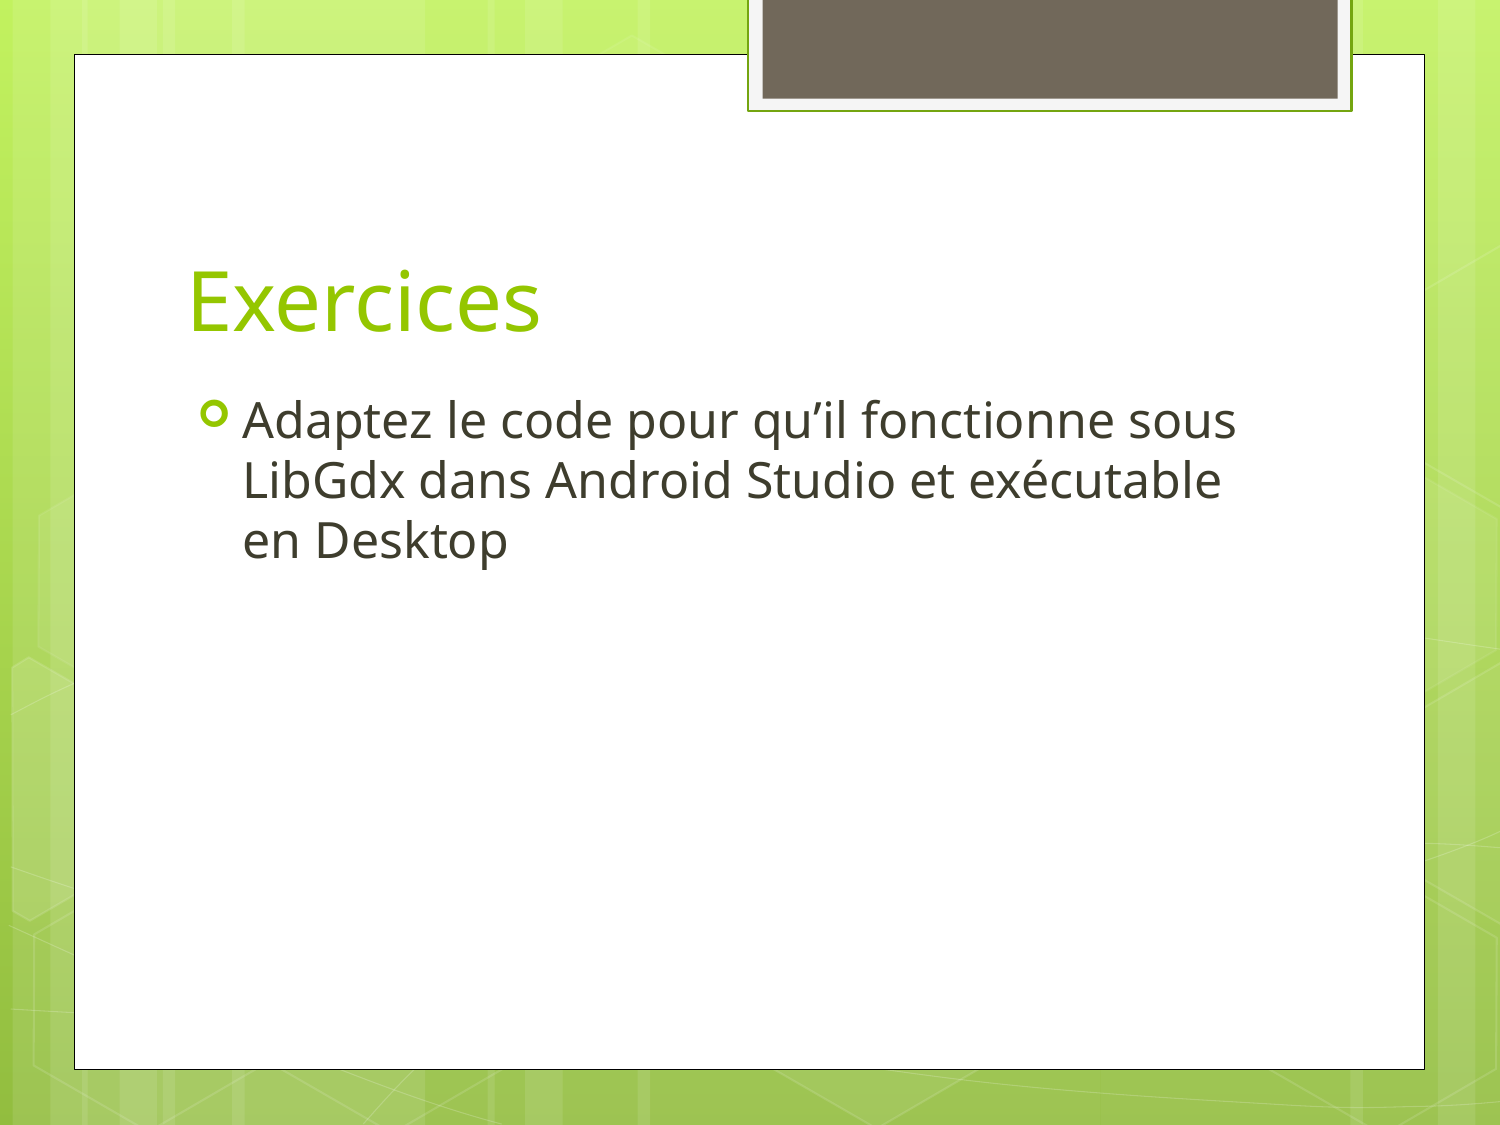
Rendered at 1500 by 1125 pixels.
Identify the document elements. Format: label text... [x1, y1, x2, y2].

title Exercices [171, 168, 1324, 357]
list Adaptez le code pour qu’il fonctionne sous LibGdx dans Android Studio et exécutable en Desktop [171, 381, 1283, 957]
